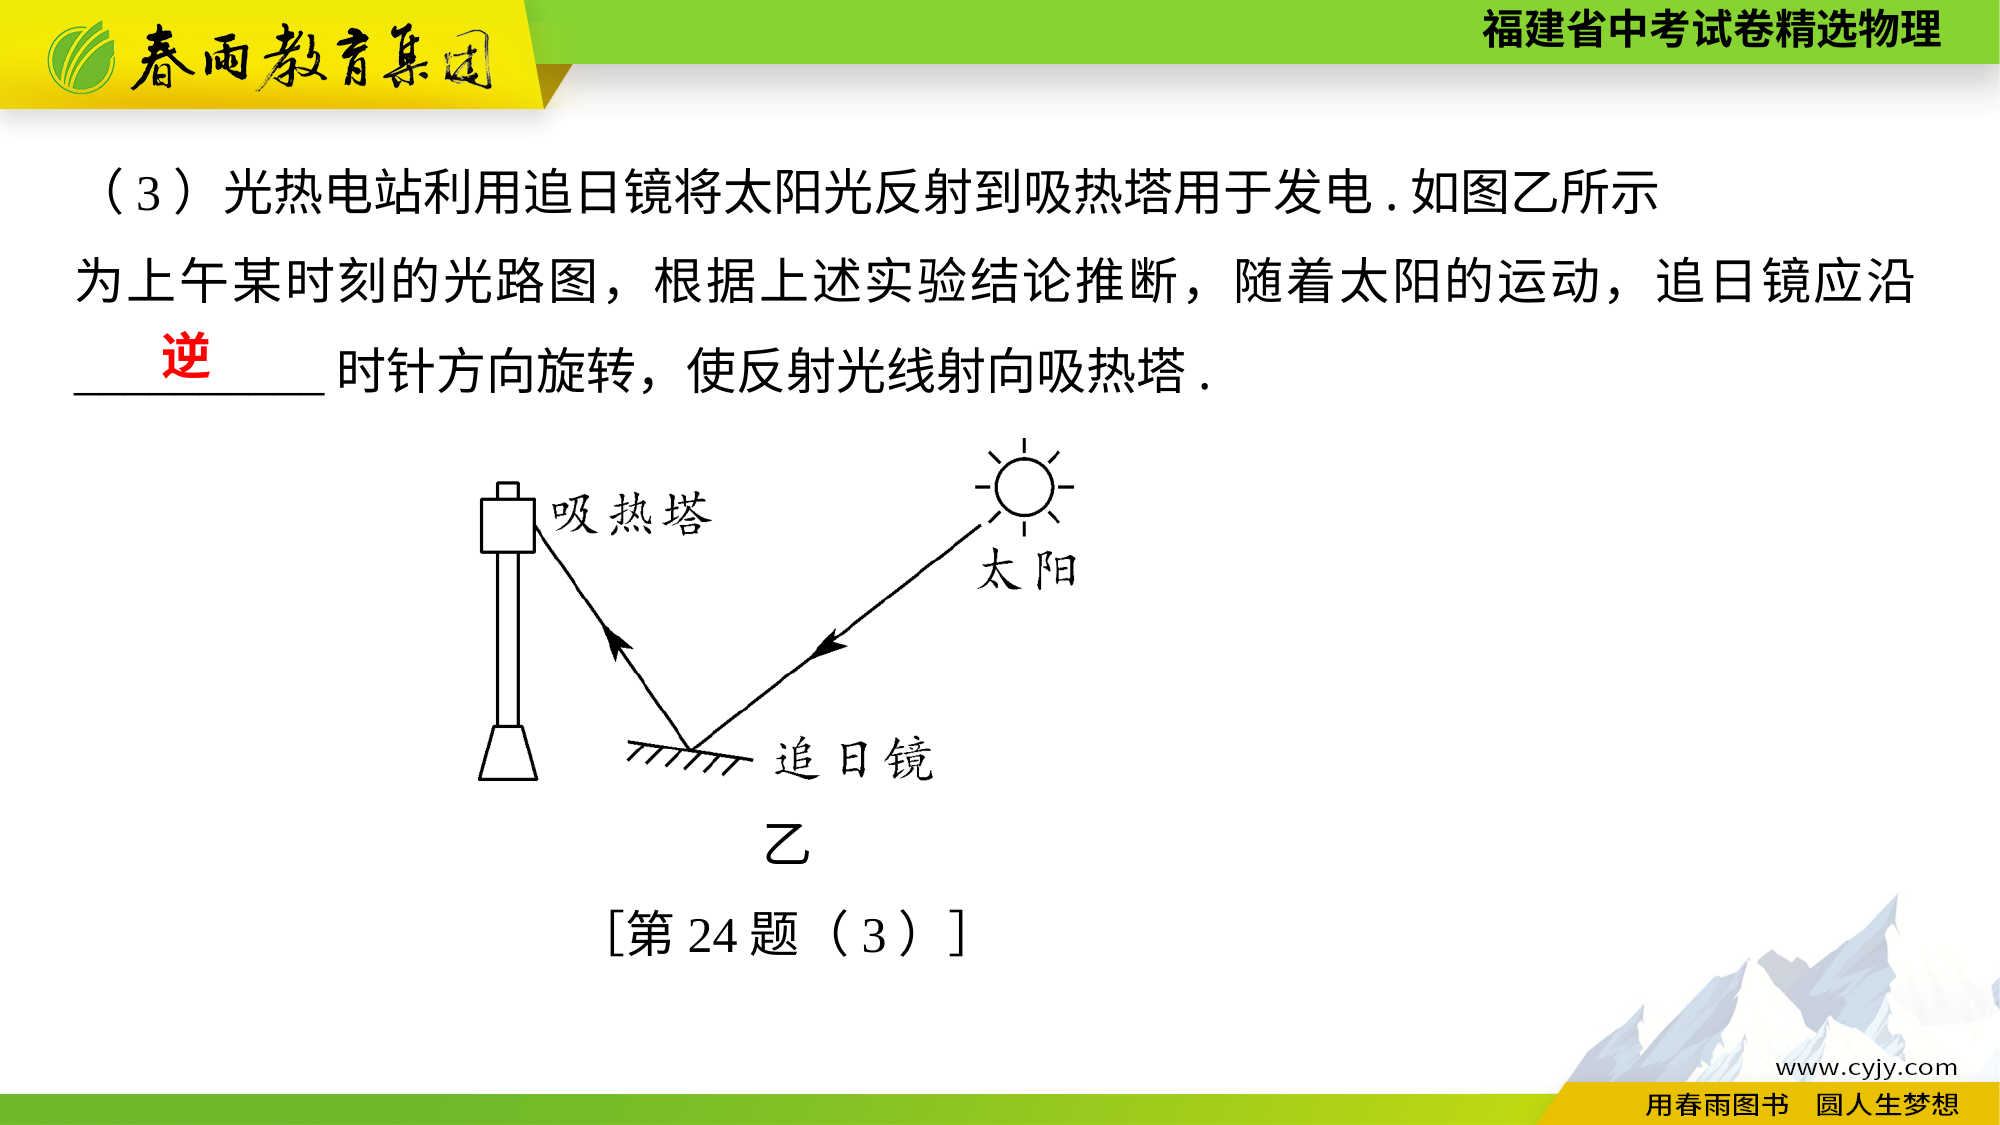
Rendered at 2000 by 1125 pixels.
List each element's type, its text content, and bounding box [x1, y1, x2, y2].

list （3）光热电站利用追日镜将太阳光反射到吸热塔用于发电.如图乙所示 为上午某时刻的光路图，根据上述实验结论推断，随着太阳的运动，追日镜应沿__________时针方向旋转，使反射光线射向吸热塔. [59, 122, 1944, 411]
text_box 乙 ［第24题（3）］ [539, 793, 1036, 970]
text_box 逆 [146, 317, 277, 393]
picture [0, 0, 2000, 1125]
